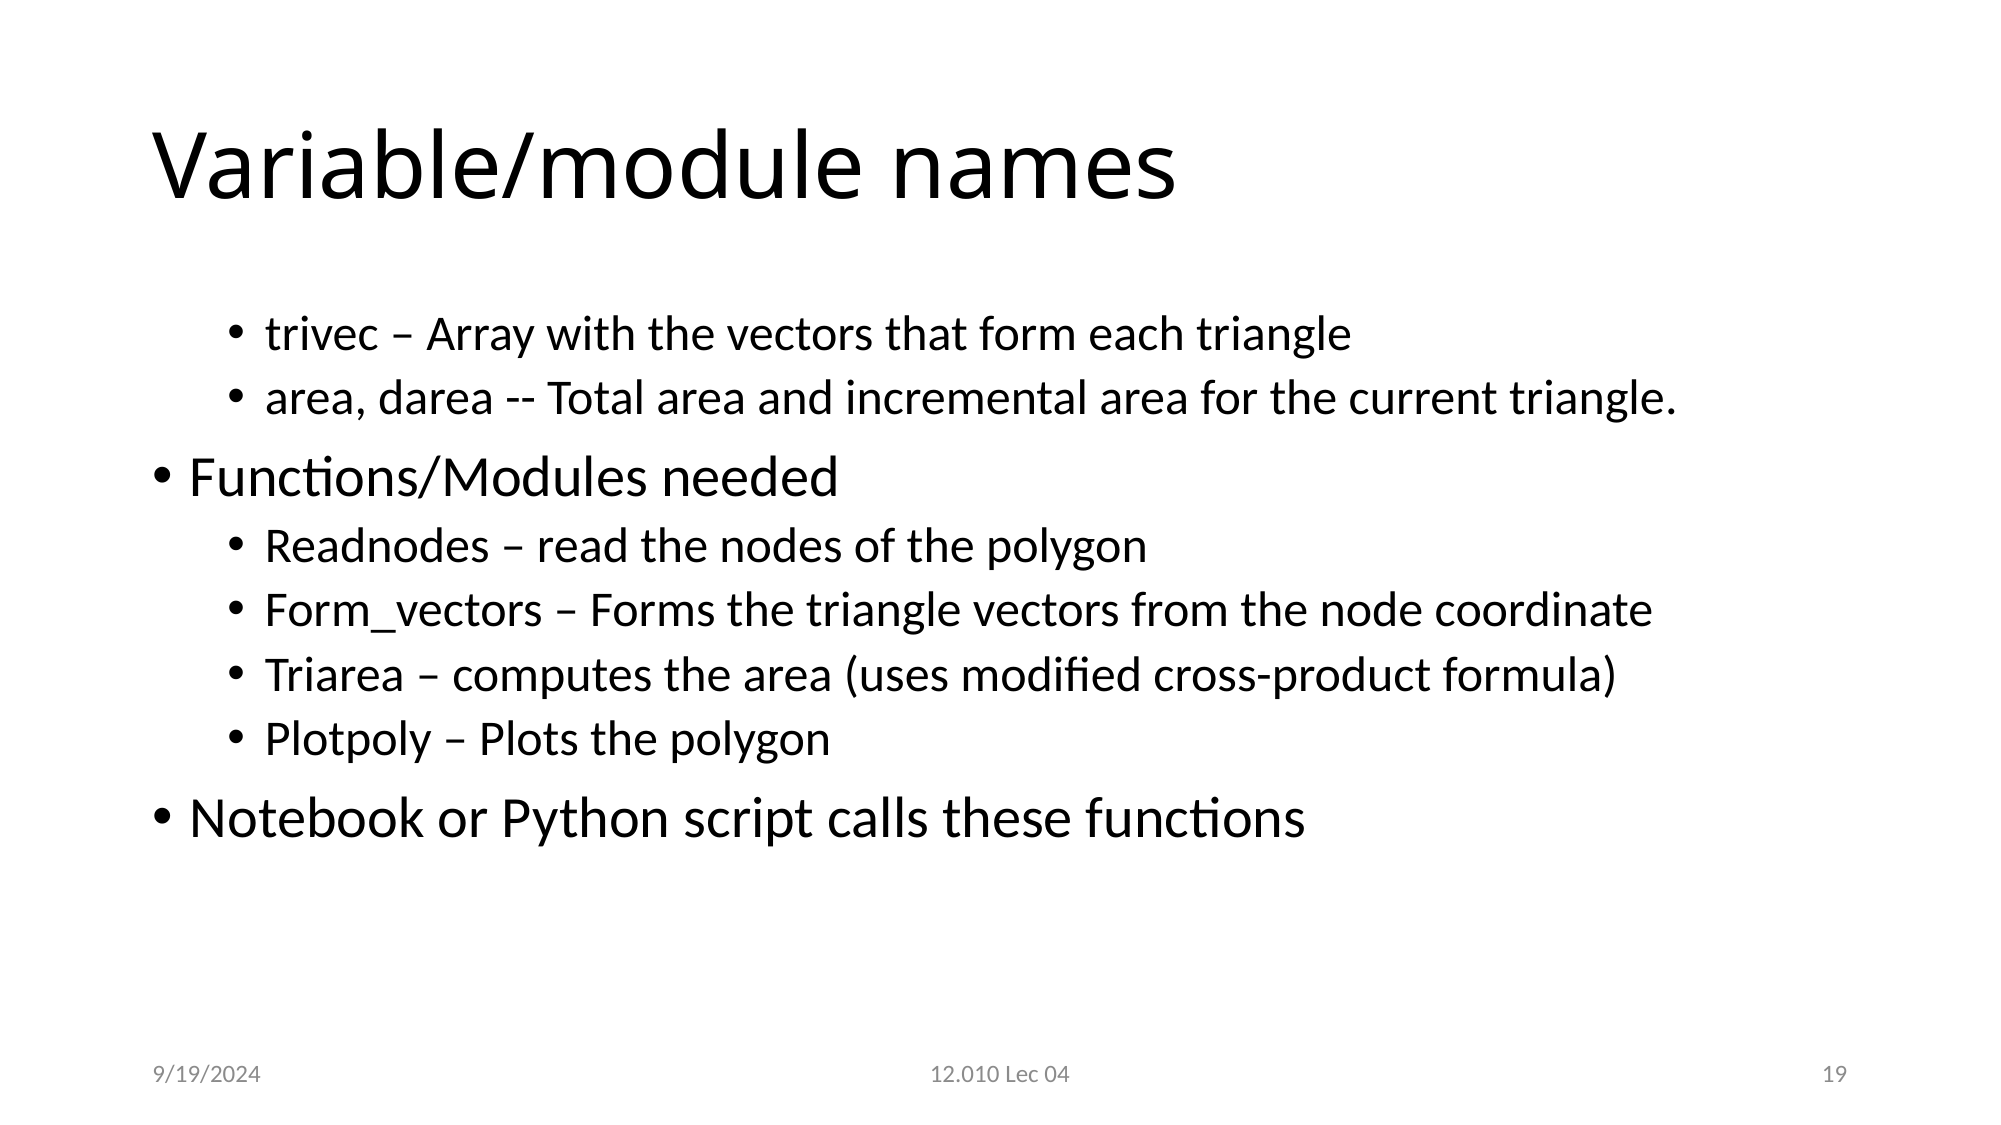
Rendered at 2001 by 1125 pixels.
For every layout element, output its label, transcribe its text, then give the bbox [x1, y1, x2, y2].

list trivec – Array with the vectors that form each triangle area, darea -- Total area and incremental area for the current triangle. Functions/Modules needed Readnodes – read the nodes of the polygon Form_vectors – Forms the triangle vectors from the node coordinate Triarea – computes the area (uses modified cross-product formula) Plotpoly – Plots the polygon Notebook or Python script calls these functions [137, 299, 1863, 1014]
slide_number 19 [1412, 1042, 1863, 1103]
footer 12.010 Lec 04 [662, 1042, 1338, 1103]
title Variable/module names [137, 59, 1863, 278]
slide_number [137, 1042, 588, 1103]
